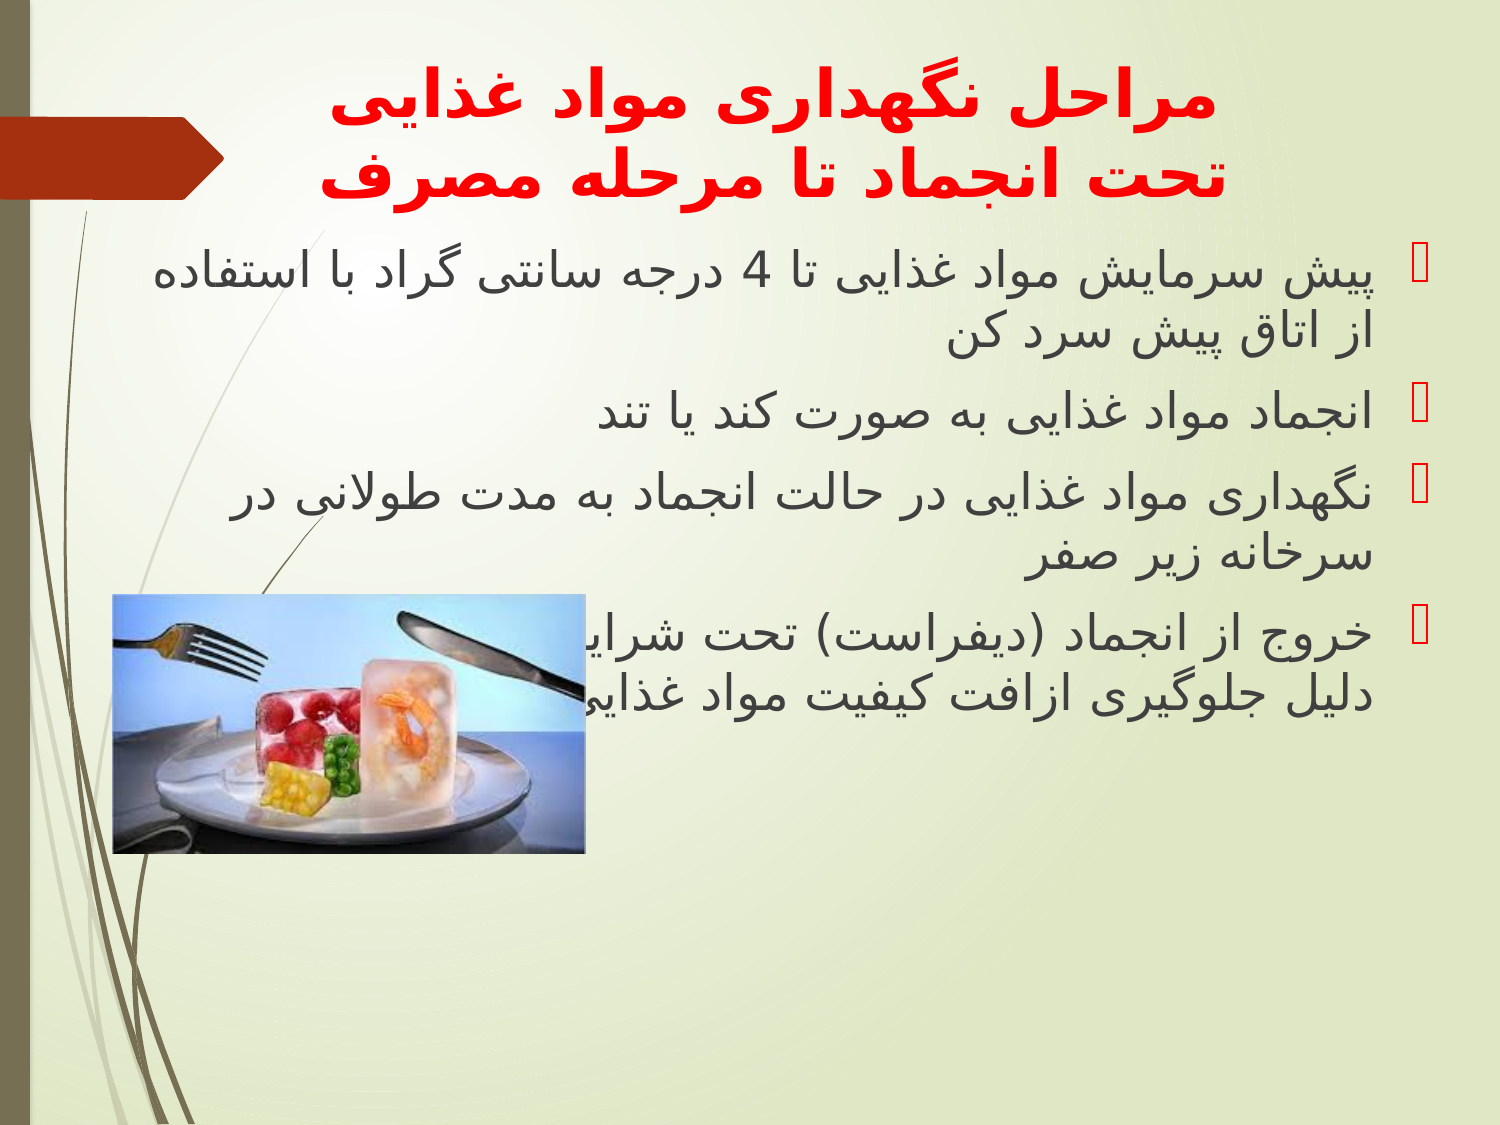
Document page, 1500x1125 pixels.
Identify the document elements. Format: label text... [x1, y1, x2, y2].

title مراحل نگهداری مواد غذایی تحت انجماد تا مرحله مصرف [242, 42, 1307, 230]
list پیش سرمایش مواد غذایی تا 4 درجه سانتی گراد با استفاده از اتاق پیش سرد کن انجماد مواد غذایی به صورت کند یا تند نگهداری مواد غذایی در حالت انجماد به مدت طولانی در سرخانه زیر صفر خروج از انجماد (دیفراست) تحت شرایط بسیار ملایم به دلیل جلوگیری ازافت کیفیت مواد غذایی [135, 230, 1447, 970]
picture [111, 594, 586, 855]
